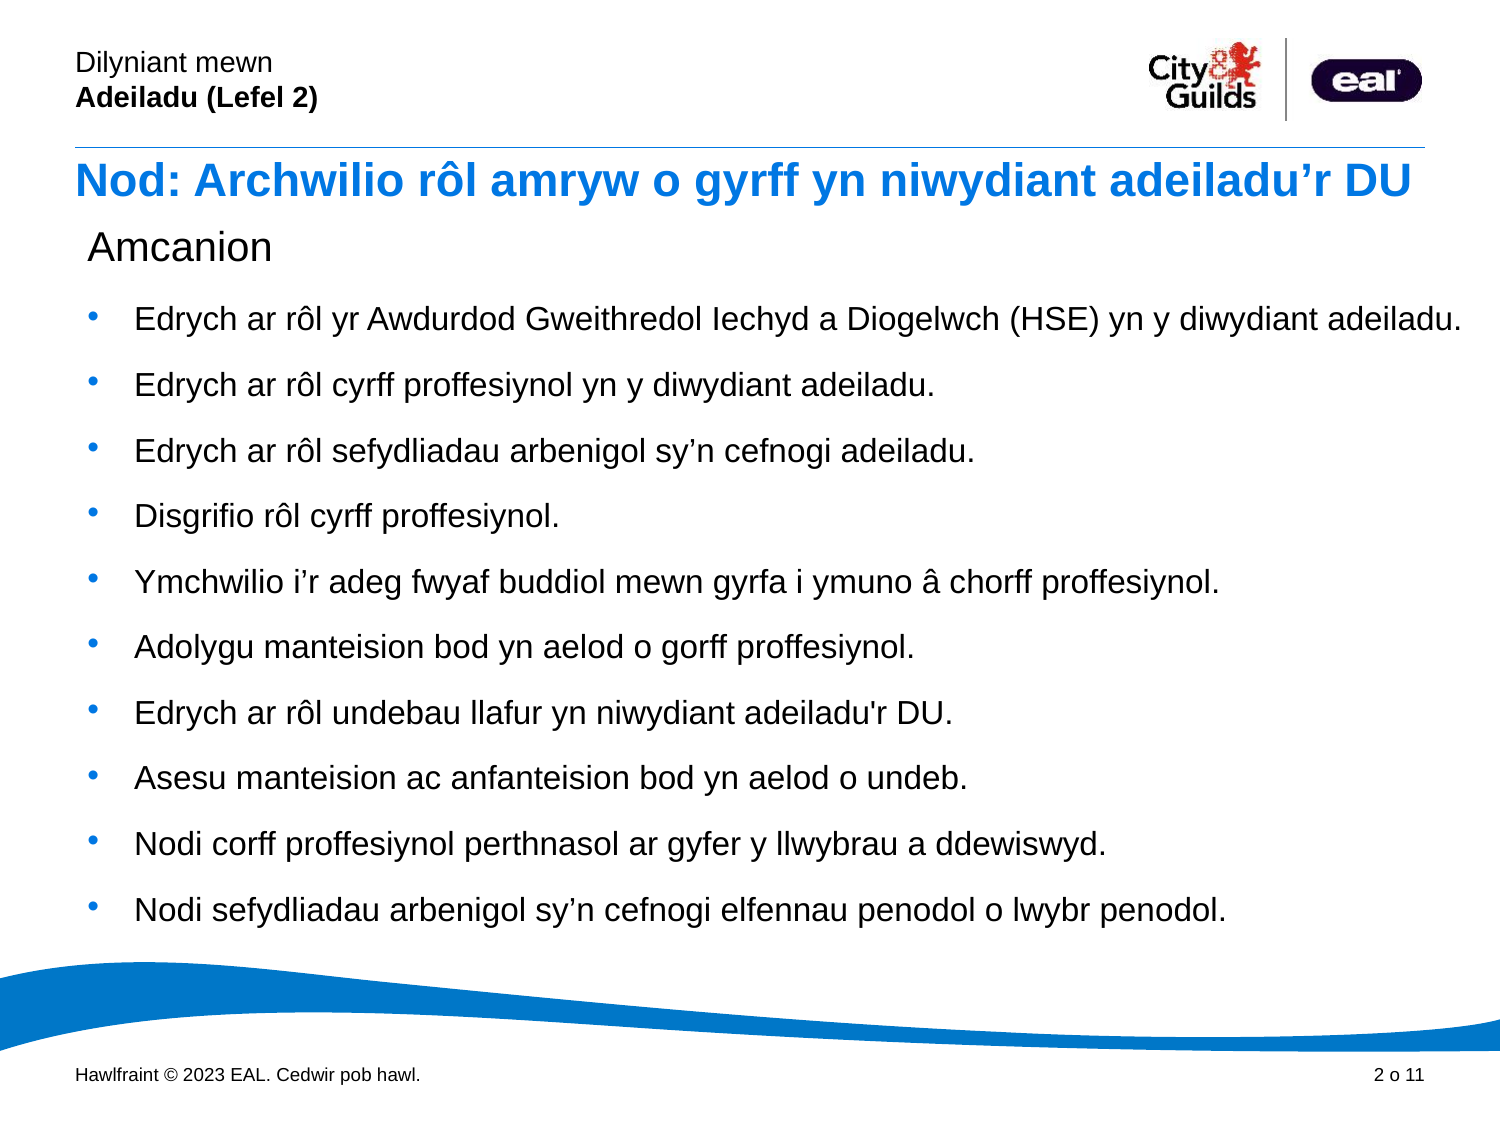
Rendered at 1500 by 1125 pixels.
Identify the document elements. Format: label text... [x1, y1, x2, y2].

picture [1149, 38, 1422, 121]
list Amcanion Edrych ar rôl yr Awdurdod Gweithredol Iechyd a Diogelwch (HSE) yn y diwydiant adeiladu. Edrych ar rôl cyrff proffesiynol yn y diwydiant adeiladu. Edrych ar rôl sefydliadau arbenigol sy’n cefnogi adeiladu. Disgrifio rôl cyrff proffesiynol. Ymchwilio i’r adeg fwyaf buddiol mewn gyrfa i ymuno â chorff proffesiynol. Adolygu manteision bod yn aelod o gorff proffesiynol. Edrych ar rôl undebau llafur yn niwydiant adeiladu'r DU. Asesu manteision ac anfanteision bod yn aelod o undeb. Nodi corff proffesiynol perthnasol ar gyfer y llwybrau a ddewiswyd. Nodi sefydliadau arbenigol sy’n cefnogi elfennau penodol o lwybr penodol. [87, 219, 1497, 1043]
title Nod: Archwilio rôl amryw o gyrff yn niwydiant adeiladu’r DU [74, 148, 1426, 221]
